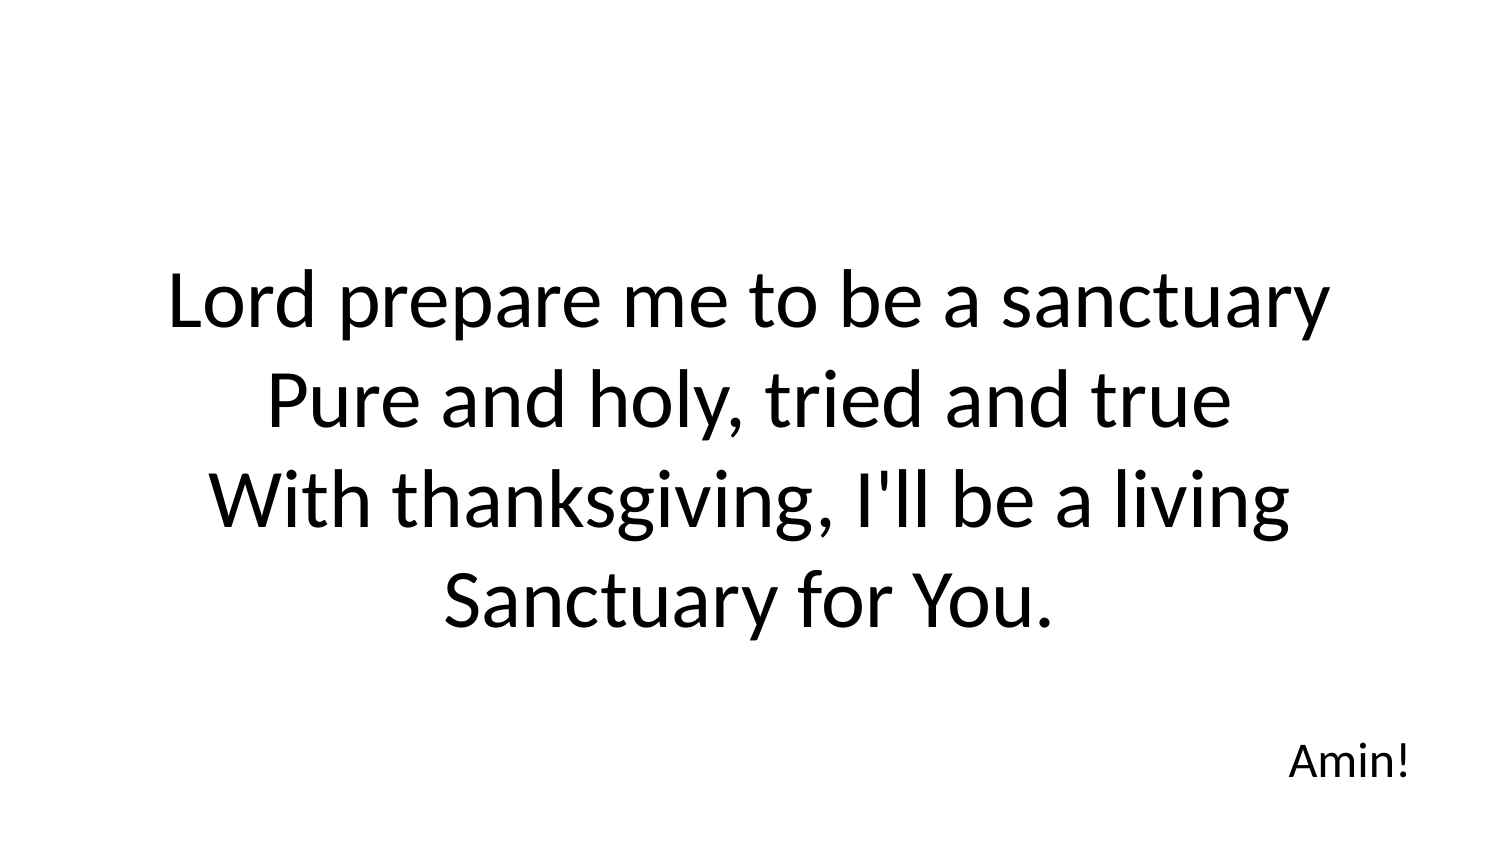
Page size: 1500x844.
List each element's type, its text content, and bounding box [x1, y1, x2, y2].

text_box Lord prepare me to be a sanctuary Pure and holy, tried and true With thanksgiving, I'll be a living Sanctuary for You. [152, 192, 1348, 652]
text_box Amin! [1273, 674, 1427, 795]
